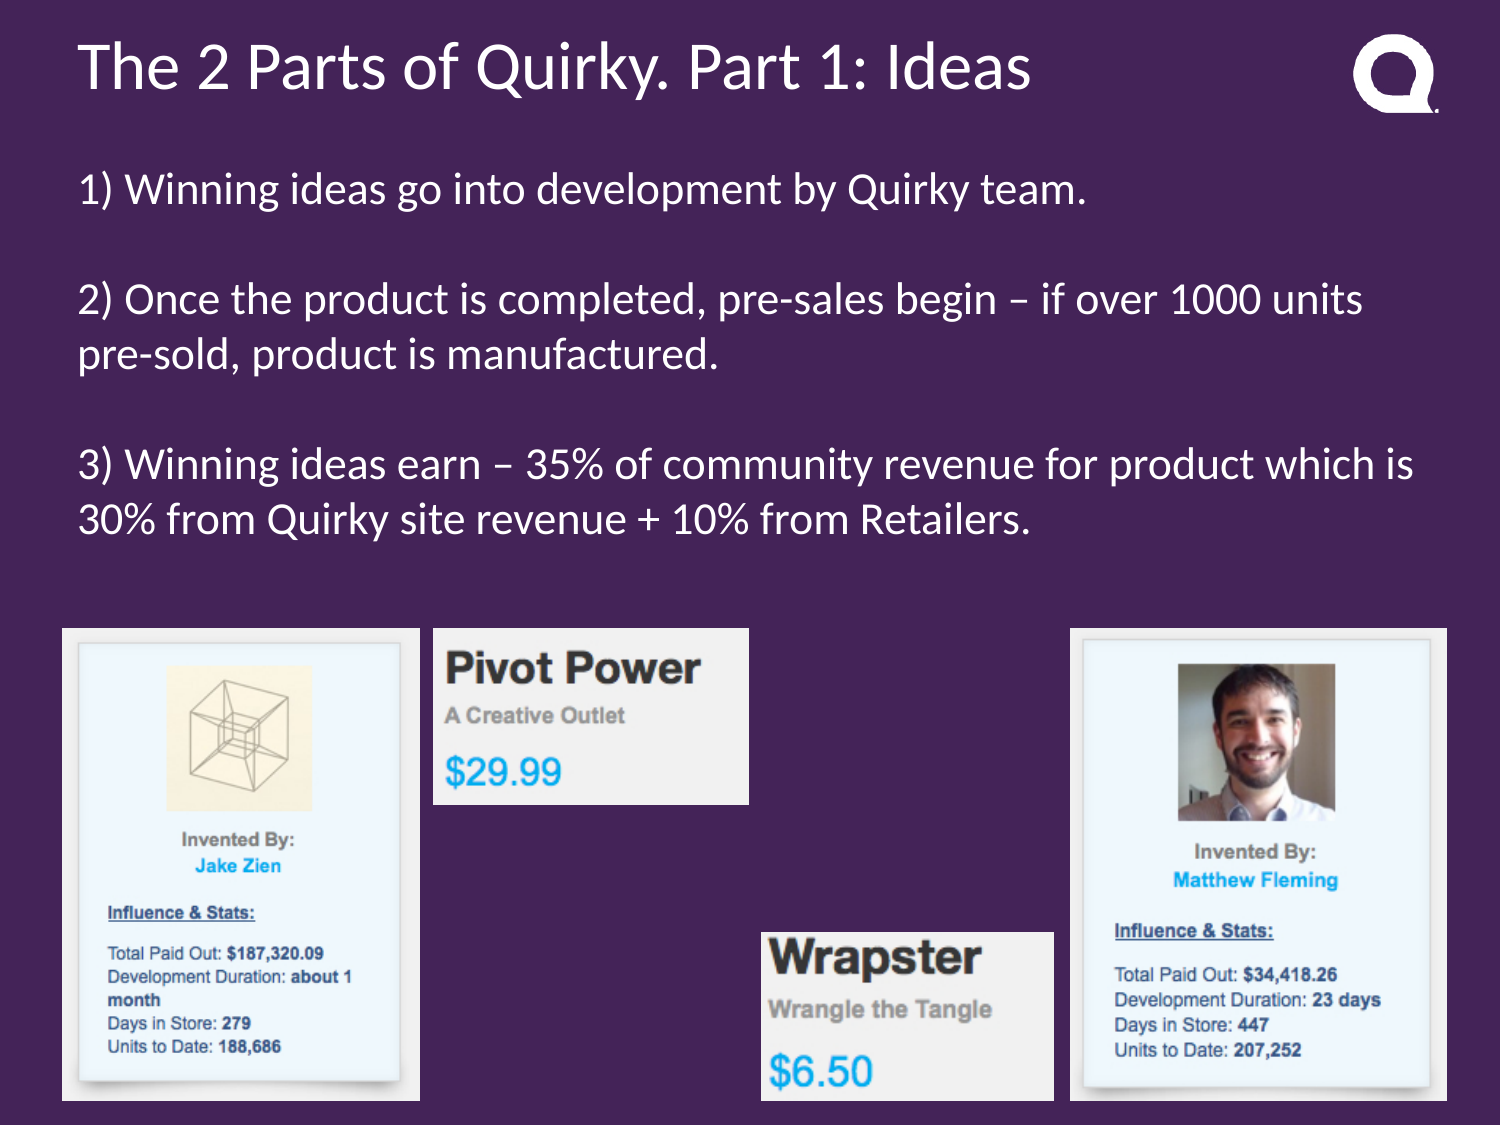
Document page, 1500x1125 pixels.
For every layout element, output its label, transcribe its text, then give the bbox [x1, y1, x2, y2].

text_box 1) Winning ideas go into development by Quirky team. 2) Once the product is completed, pre-sales begin – if over 1000 units pre-sold, product is manufactured. 3) Winning ideas earn – 35% of community revenue for product which is 30% from Quirky site revenue + 10% from Retailers. [62, 151, 1447, 552]
text_box The 2 Parts of Quirky. Part 1: Ideas [62, 13, 1192, 111]
picture [0, 0, 1500, 1125]
